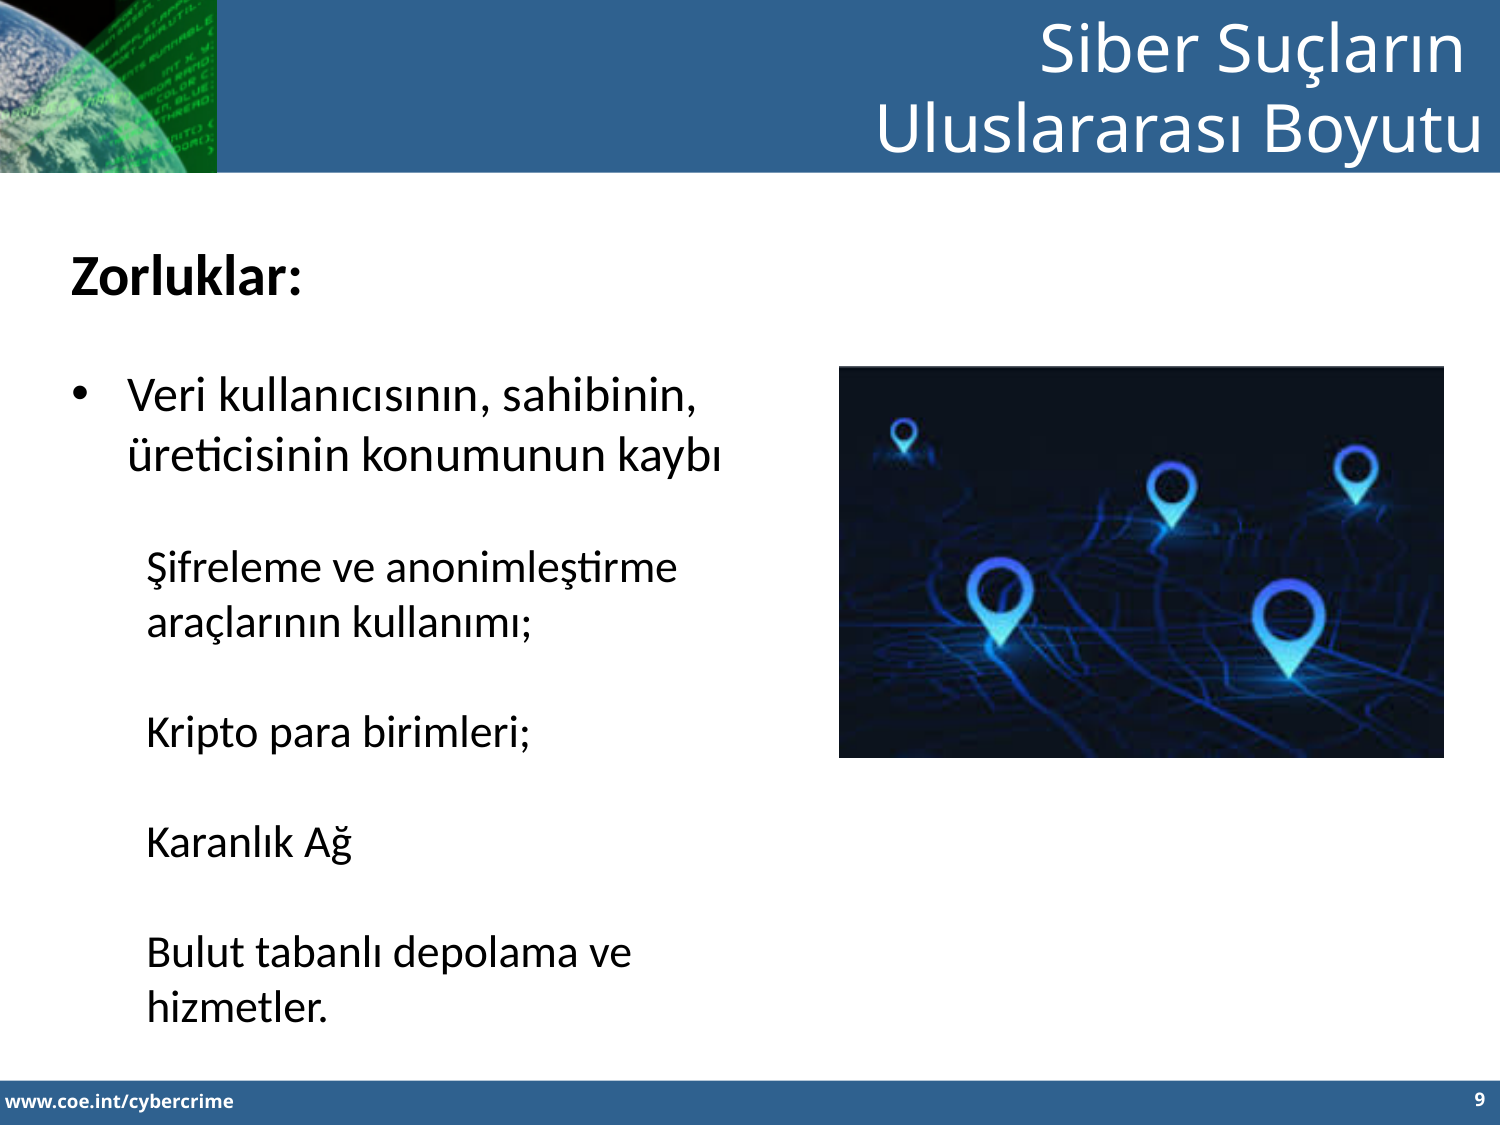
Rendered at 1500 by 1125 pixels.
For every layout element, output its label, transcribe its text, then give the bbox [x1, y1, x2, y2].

text_box Zorluklar: Veri kullanıcısının, sahibinin, üreticisinin konumunun kaybı Şifreleme ve anonimleştirme araçlarının kullanımı; Kripto para birimleri; Karanlık Ağ Bulut tabanlı depolama ve hizmetler. [56, 229, 807, 1040]
text_box Siber Suçların Uluslararası Boyutu [329, 9, 1500, 162]
picture [839, 366, 1444, 758]
slide_number 9 [1149, 1079, 1500, 1125]
picture [0, 1, 217, 173]
